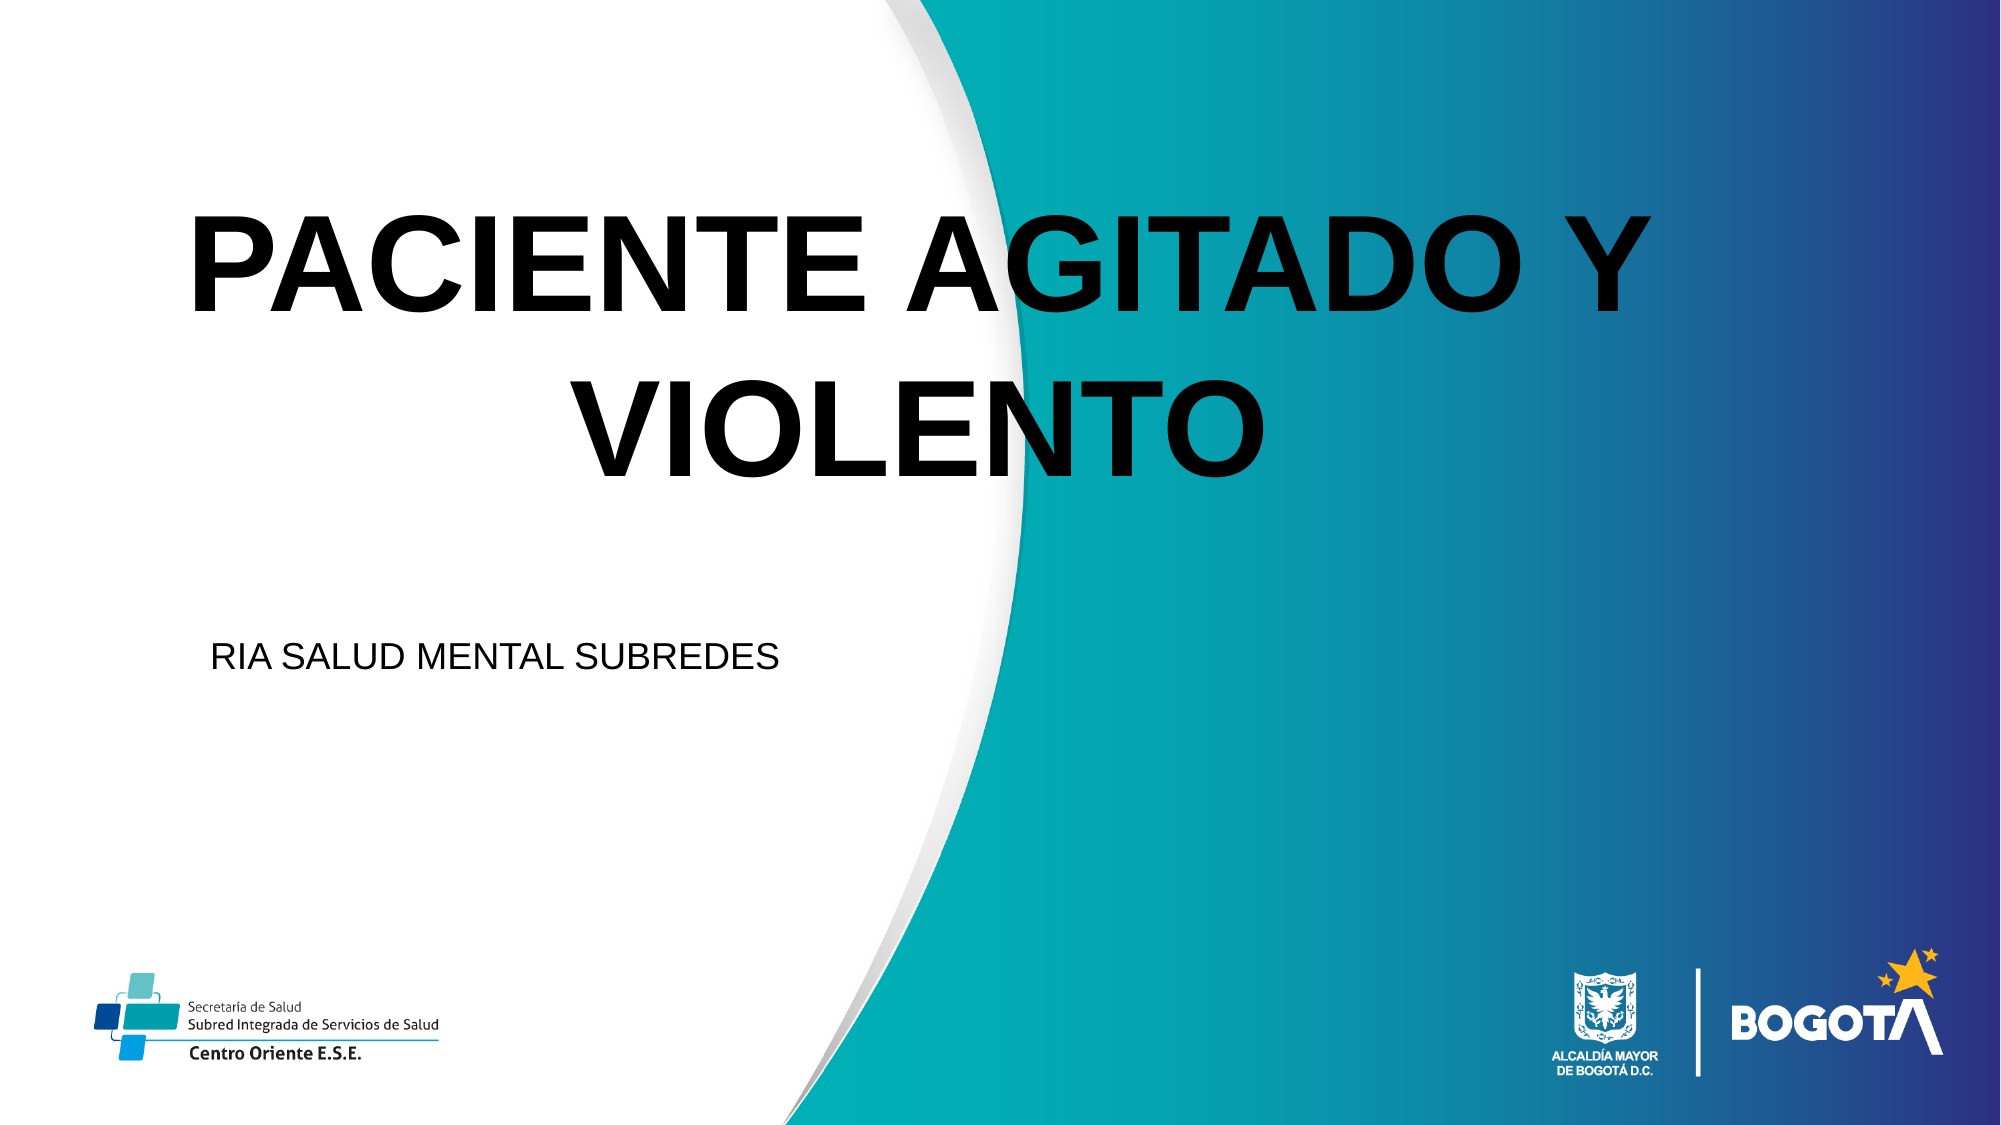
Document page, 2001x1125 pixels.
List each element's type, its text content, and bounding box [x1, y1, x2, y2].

picture [0, 0, 1422, 1125]
picture [1439, 0, 2001, 1125]
text_box RIA SALUD MENTAL SUBREDES [195, 624, 957, 730]
text_box PACIENTE AGITADO Y VIOLENTO [64, 166, 1775, 512]
